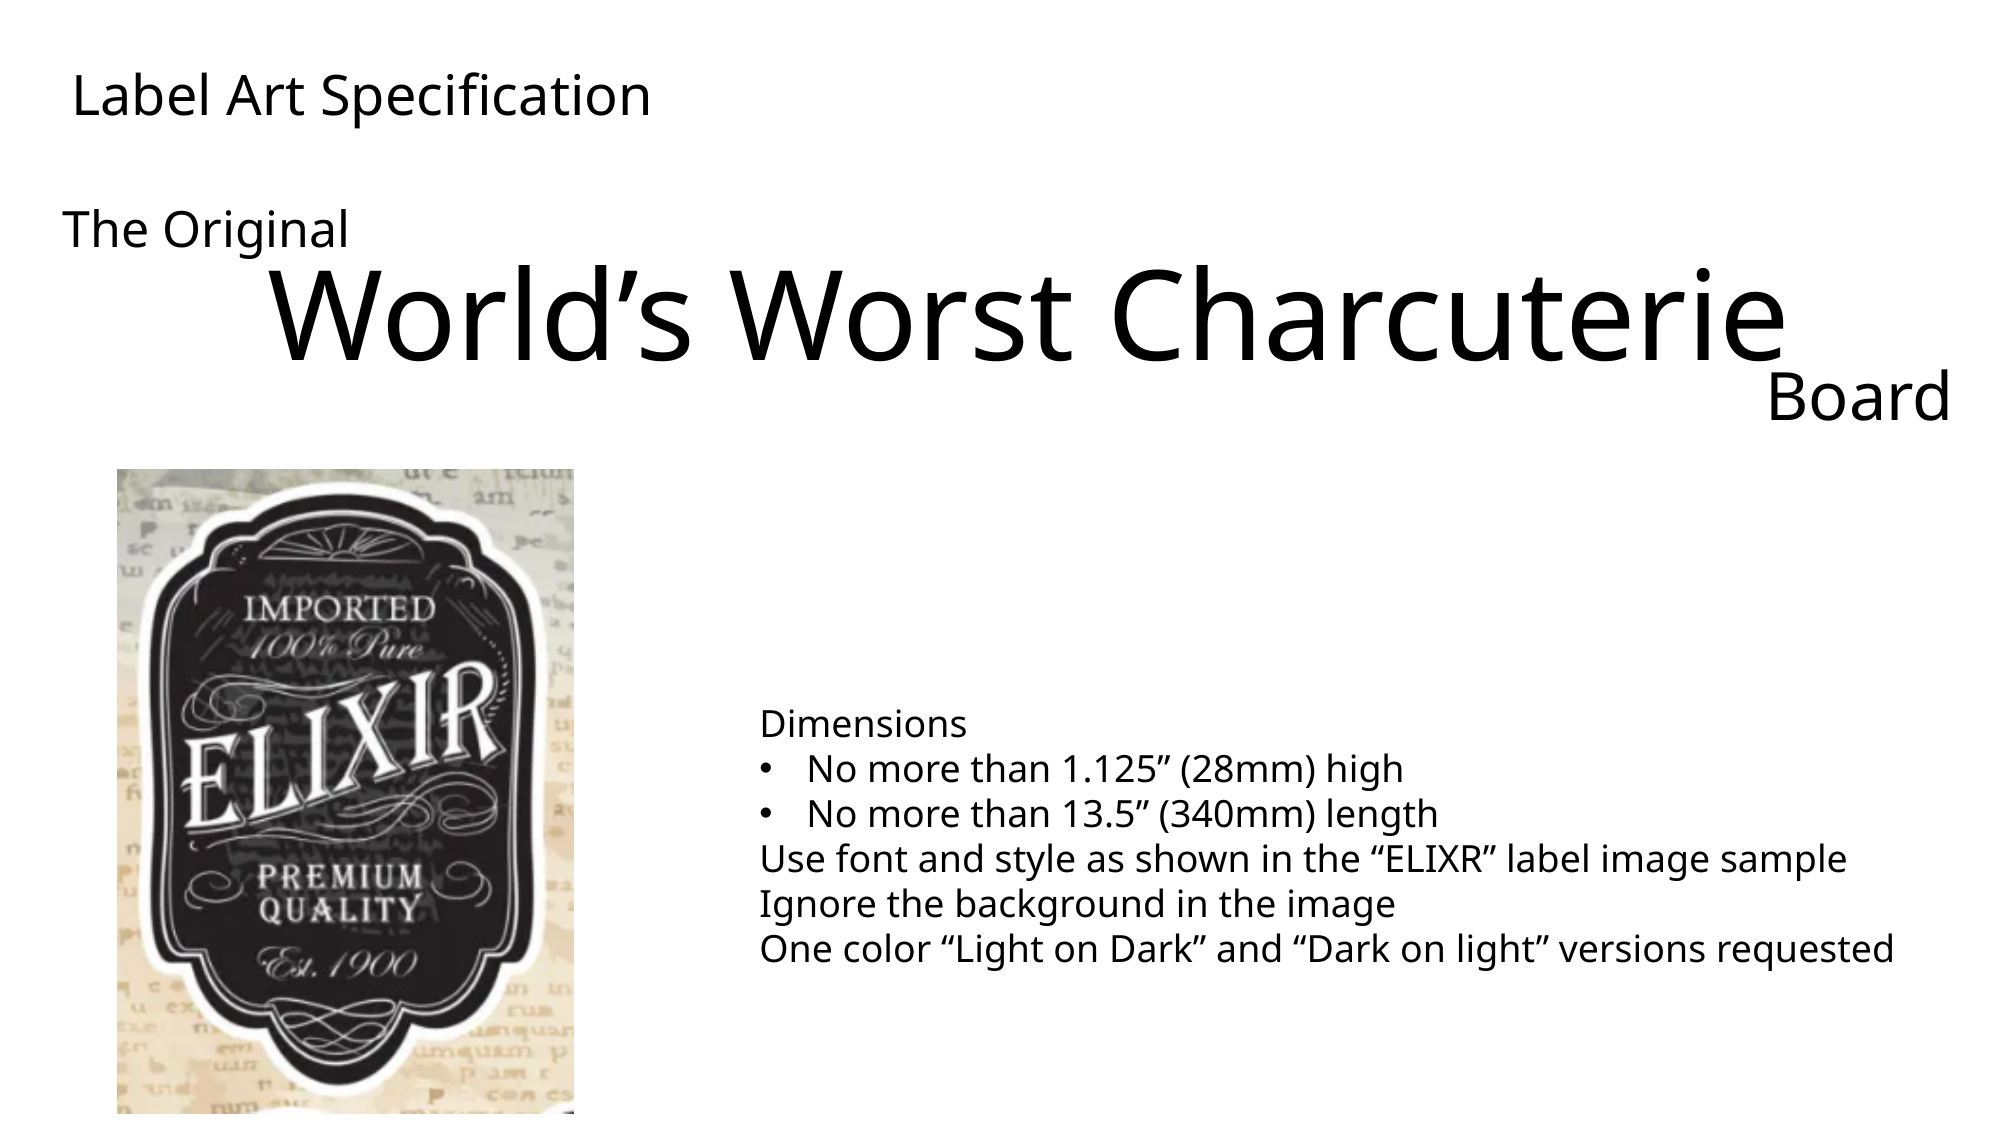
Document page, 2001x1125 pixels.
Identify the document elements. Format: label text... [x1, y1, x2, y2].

title Label Art Specification [56, 59, 1863, 136]
text_box Dimensions No more than 1.125” (28mm) high No more than 13.5” (340mm) length Use font and style as shown in the “ELIXR” label image sample Ignore the background in the image One color “Light on Dark” and “Dark on light” versions requested [744, 692, 1912, 978]
text_box Board [1750, 346, 1969, 441]
picture [116, 469, 575, 1115]
text_box The Original [47, 189, 366, 265]
text_box World’s Worst Charcuterie [252, 227, 1806, 393]
